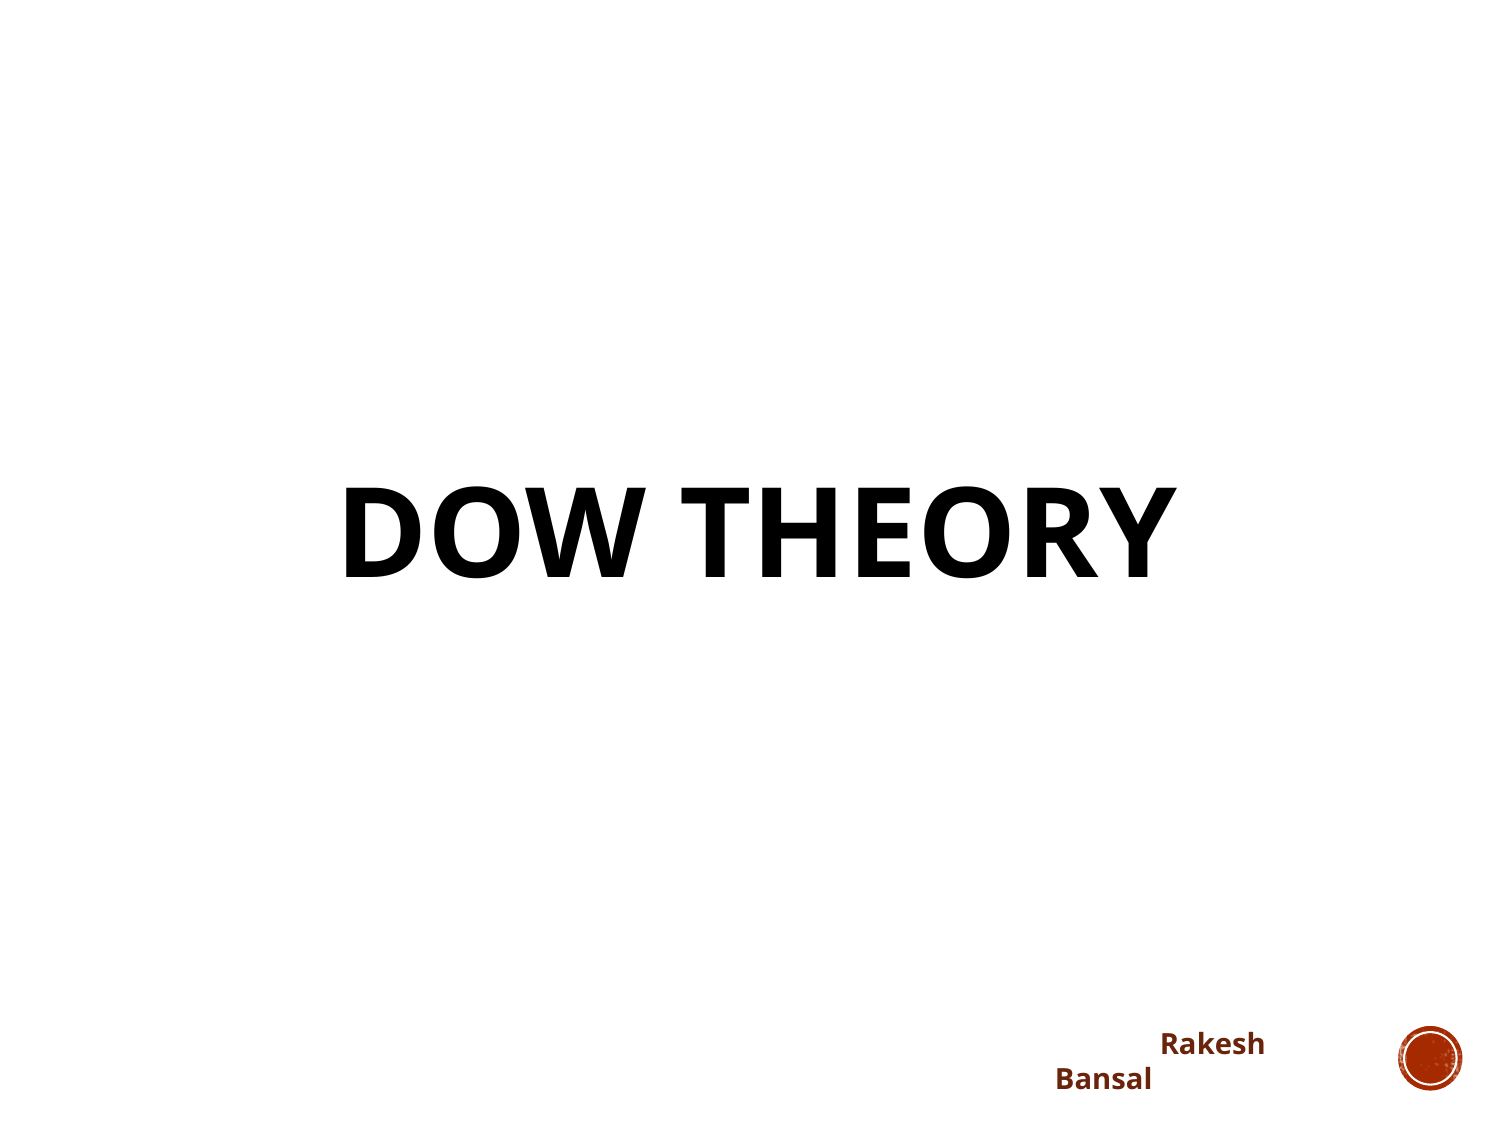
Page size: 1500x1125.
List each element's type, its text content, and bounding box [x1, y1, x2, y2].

text_box Dow Theory [237, 462, 1275, 613]
text_box Rakesh Bansal [1039, 1025, 1387, 1096]
